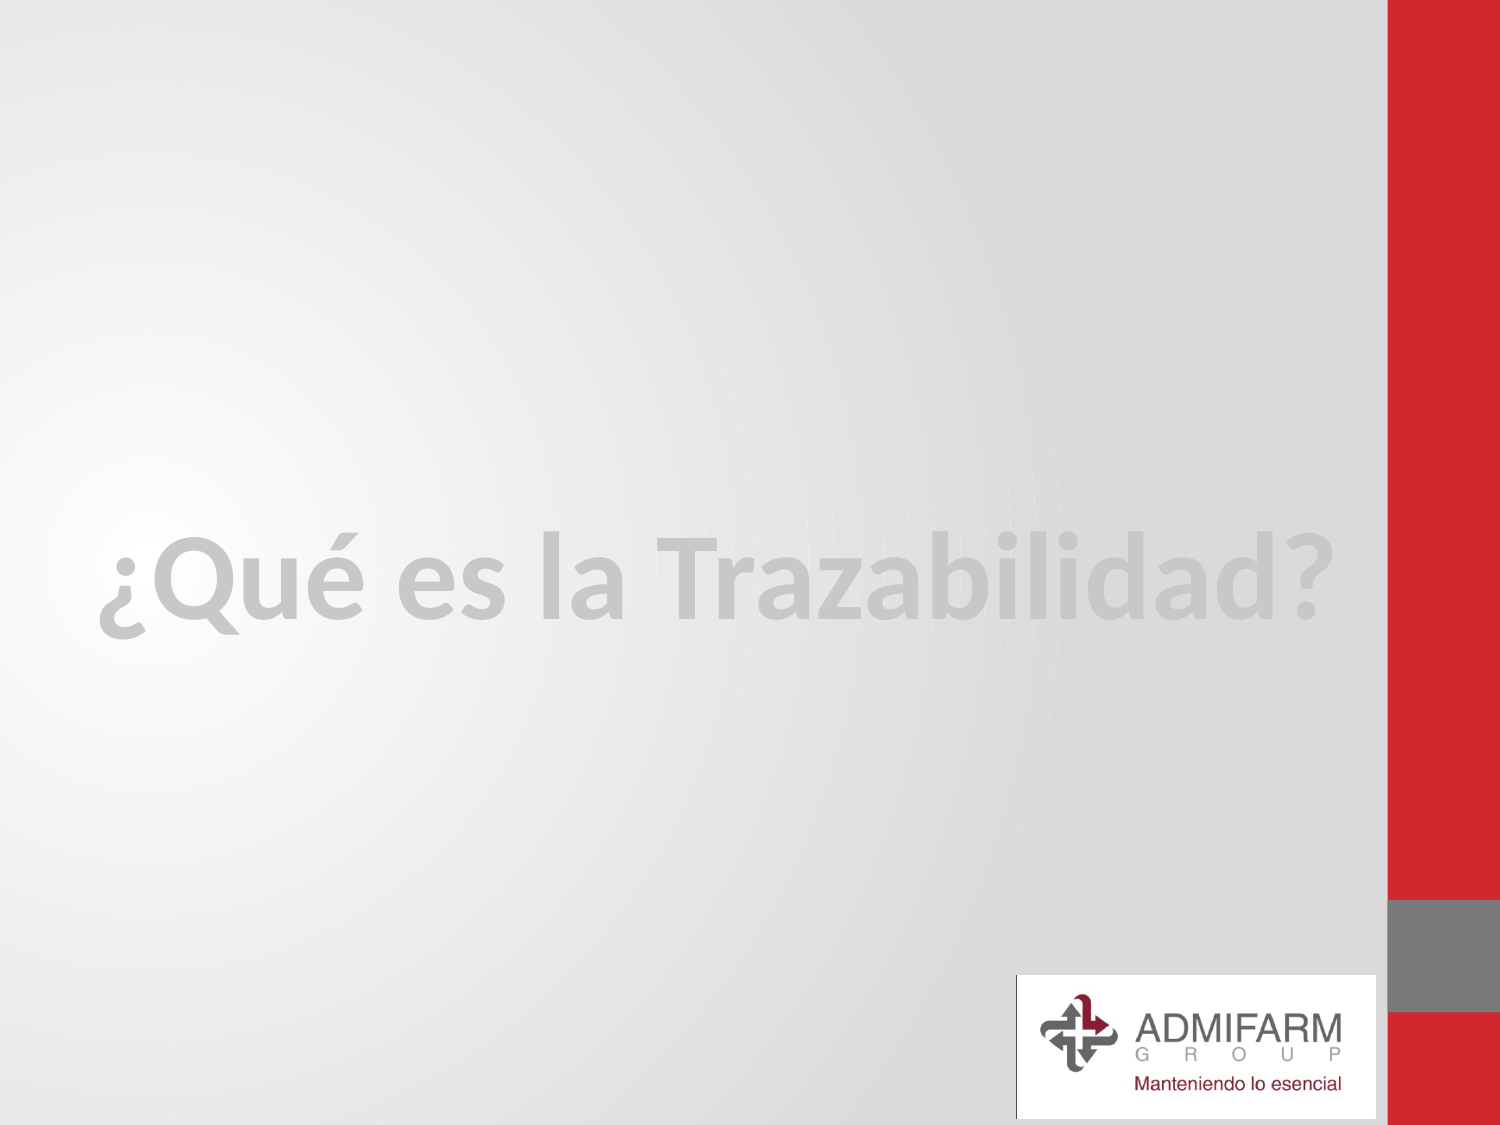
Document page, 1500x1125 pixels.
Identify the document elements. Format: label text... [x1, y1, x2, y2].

picture [1015, 975, 1377, 1120]
text_box ¿Qué es la Trazabilidad? [78, 486, 1355, 652]
